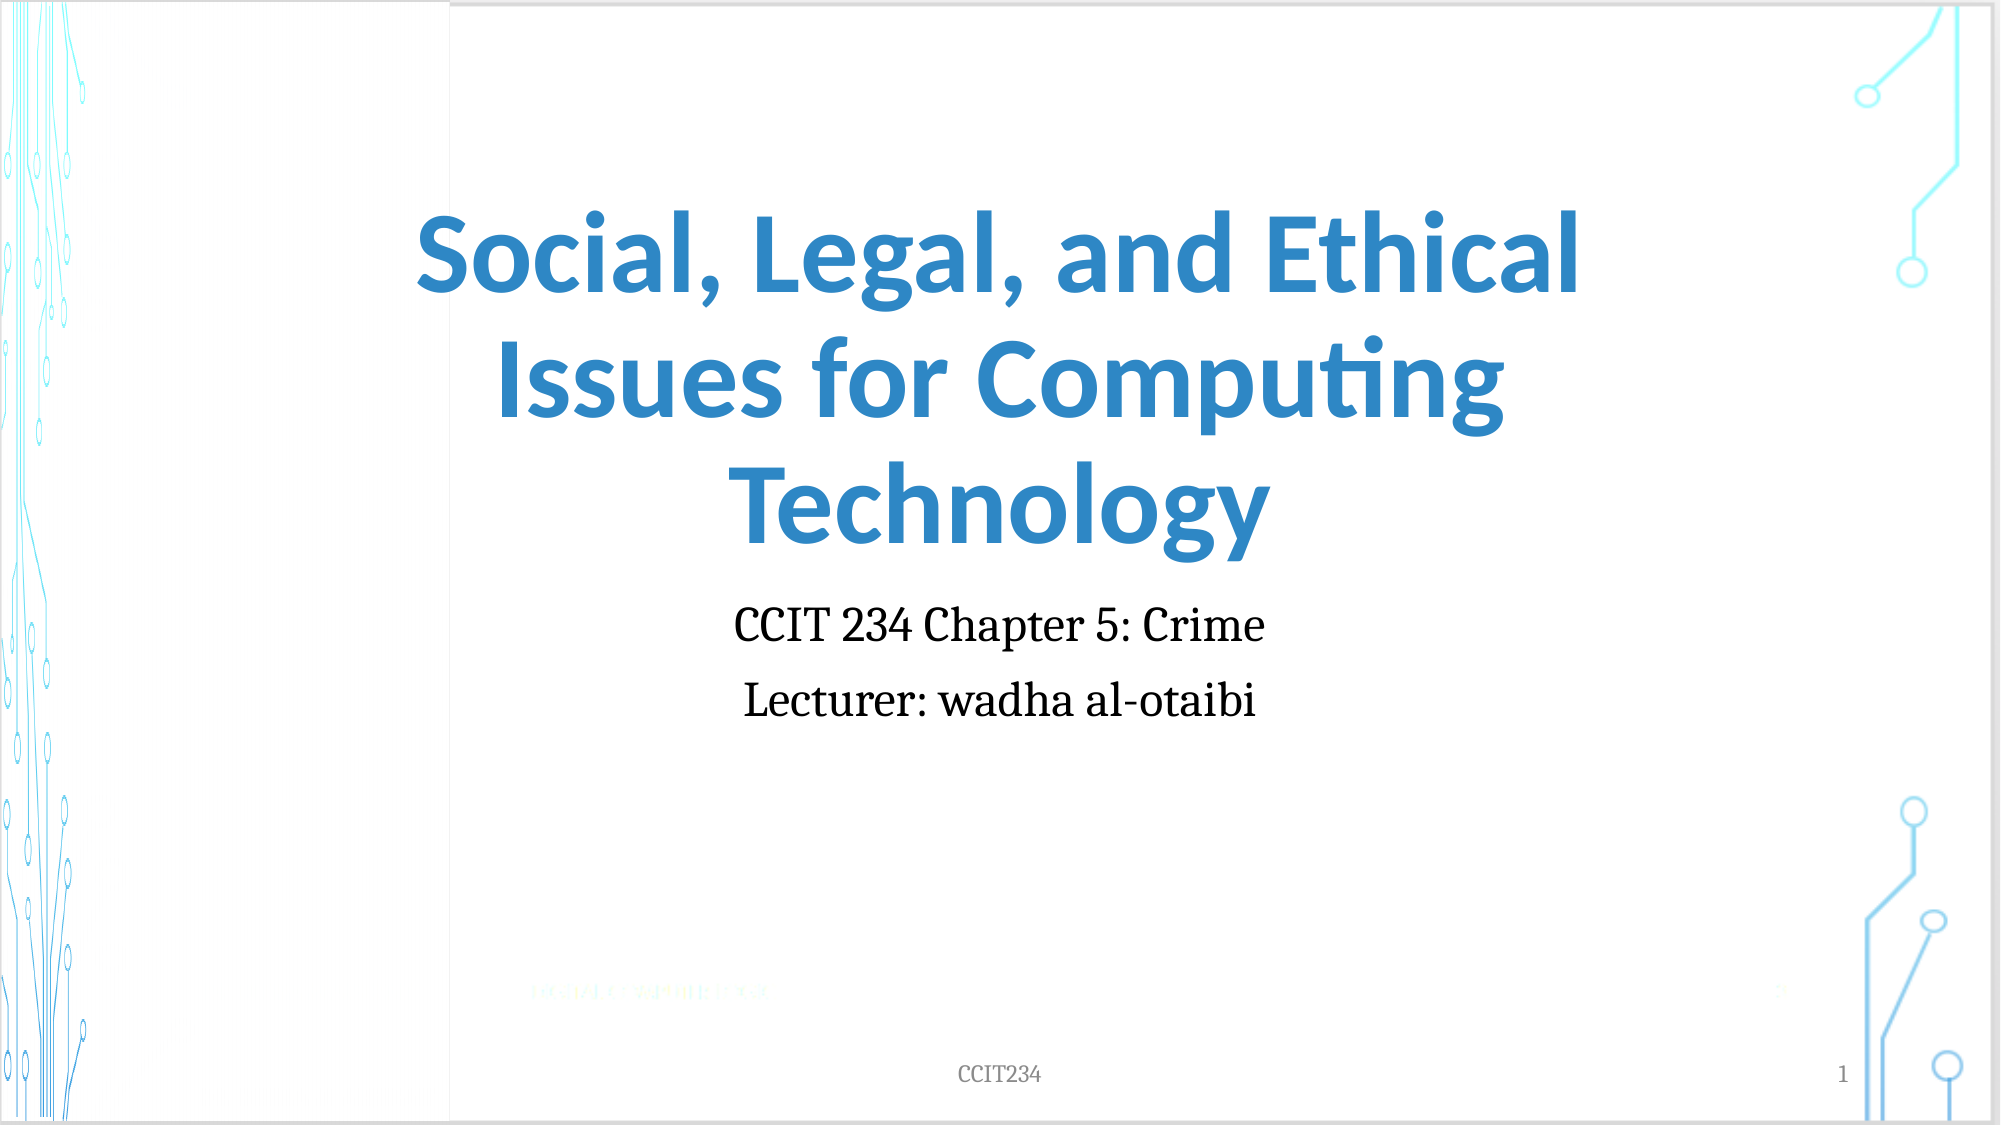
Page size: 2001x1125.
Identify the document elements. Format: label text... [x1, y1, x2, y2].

picture [0, 0, 2001, 1125]
slide_number 1 [1412, 1042, 1863, 1103]
title Social, Legal, and Ethical Issues for Computing Technology [450, 184, 1750, 576]
subtitle CCIT 234 Chapter 5: Crime Lecturer: wadha al-otaibi [450, 590, 1750, 863]
footer CCIT234 [662, 1042, 1338, 1103]
